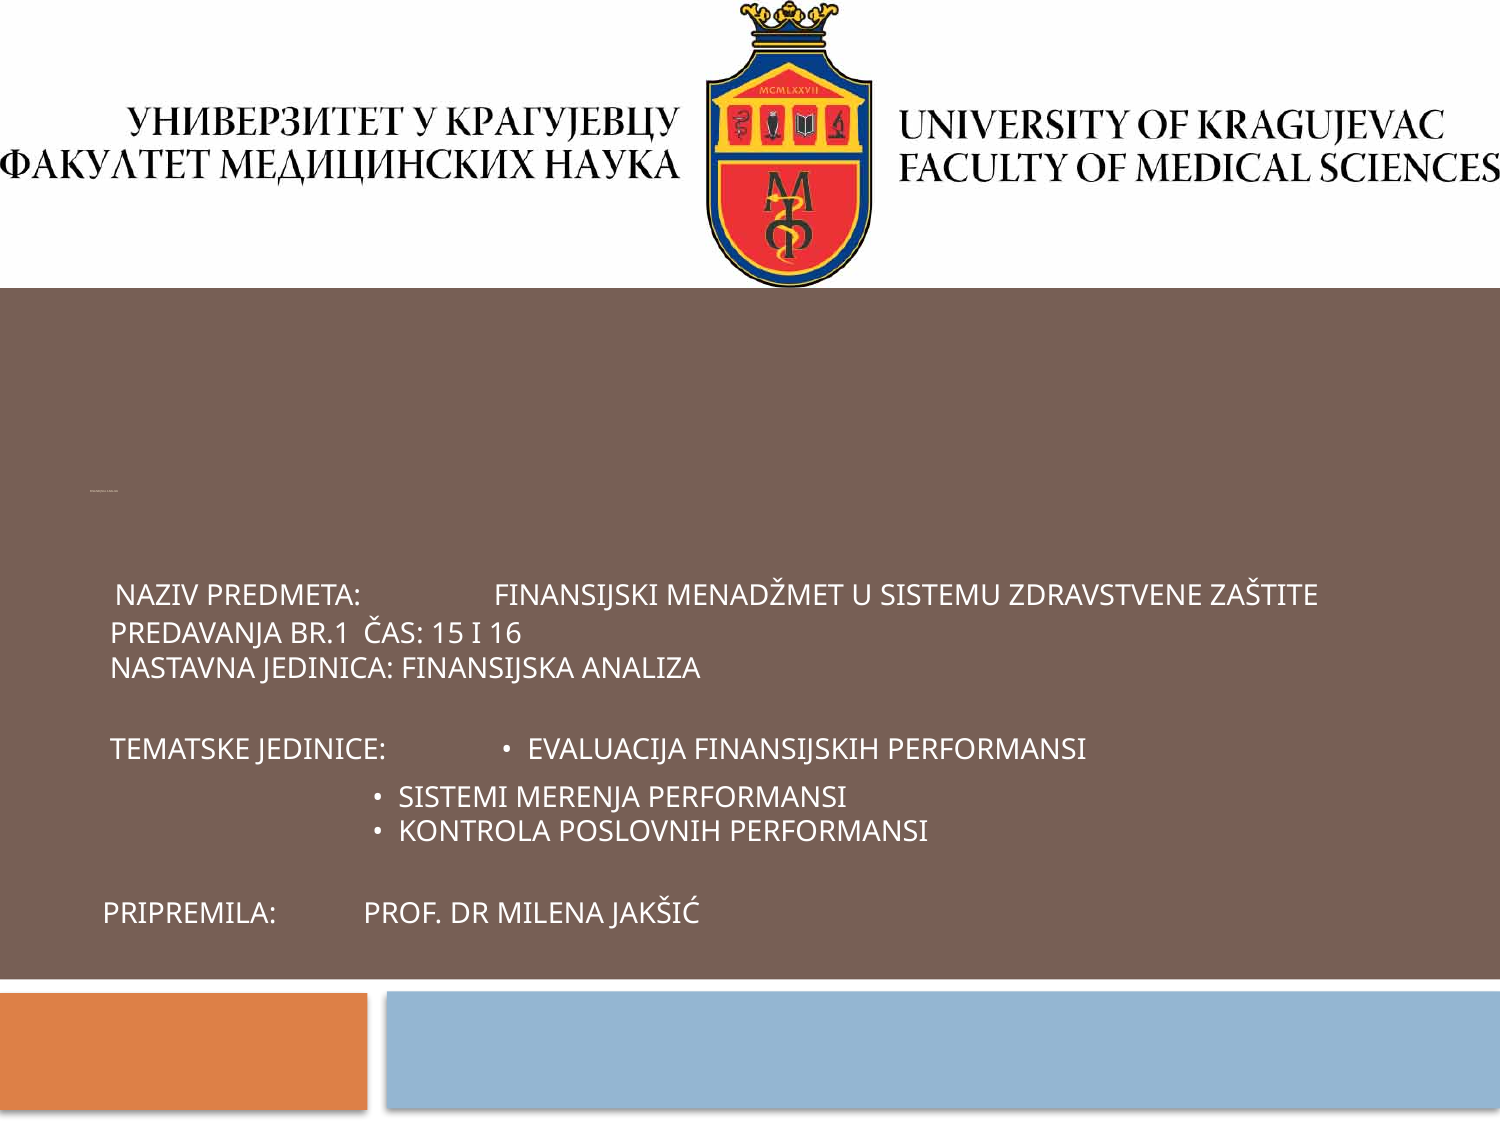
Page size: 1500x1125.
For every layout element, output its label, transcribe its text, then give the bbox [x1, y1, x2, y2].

picture [0, 0, 1500, 288]
subtitle NAZIV PREDMETA: FINANSIJSKI MENADŽMET U SISTEMU ZDRAVSTVENE ZAŠTITE PREDAVANJA BR.1 ČAS: 15 I 16 NASTAVNA JEDINICA: FINANSIJSKA ANALIZA TEMATSKE JEDINICE: • EVALUACIJA FINANSIJSKIH PERFORMANSI • SISTEMI MERENJA PERFORMANSI • KONTROLA POSLOVNIH PERFORMANSI PRIPREMILA: PROF. DR MILENA JAKŠIĆ [87, 549, 1402, 938]
title FINANSIJSKA ANALIZA [75, 412, 1463, 500]
text_box [399, 1085, 1500, 1125]
